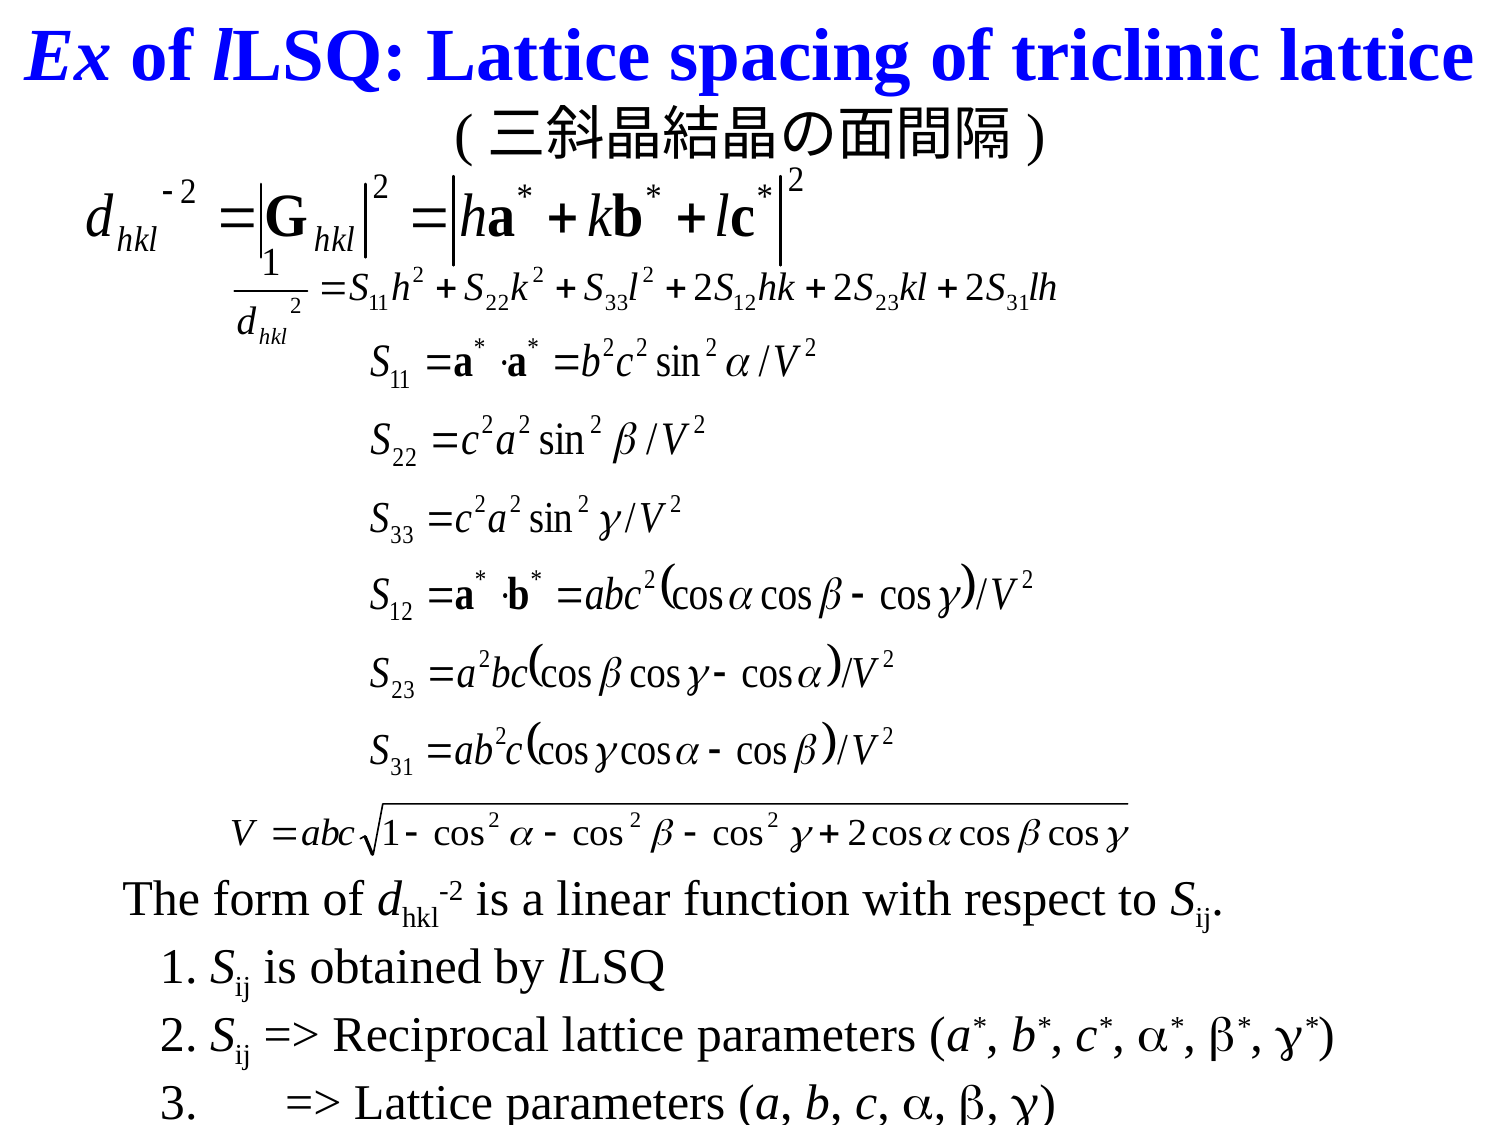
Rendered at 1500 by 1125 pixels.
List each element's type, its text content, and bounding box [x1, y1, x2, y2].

title Ex of lLSQ: Lattice spacing of triclinic lattice (三斜晶結晶の面間隔) [0, 0, 1500, 172]
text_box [227, 240, 1188, 882]
text_box The form of dhkl-2 is a linear function with respect to Sij. 1. Sij is obtained by lLSQ 2. Sij => Reciprocal lattice parameters (a*, b*, c*, *, *, *) 3. => Lattice parameters (a, b, c, , , ) [107, 857, 1350, 1125]
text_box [76, 148, 814, 278]
